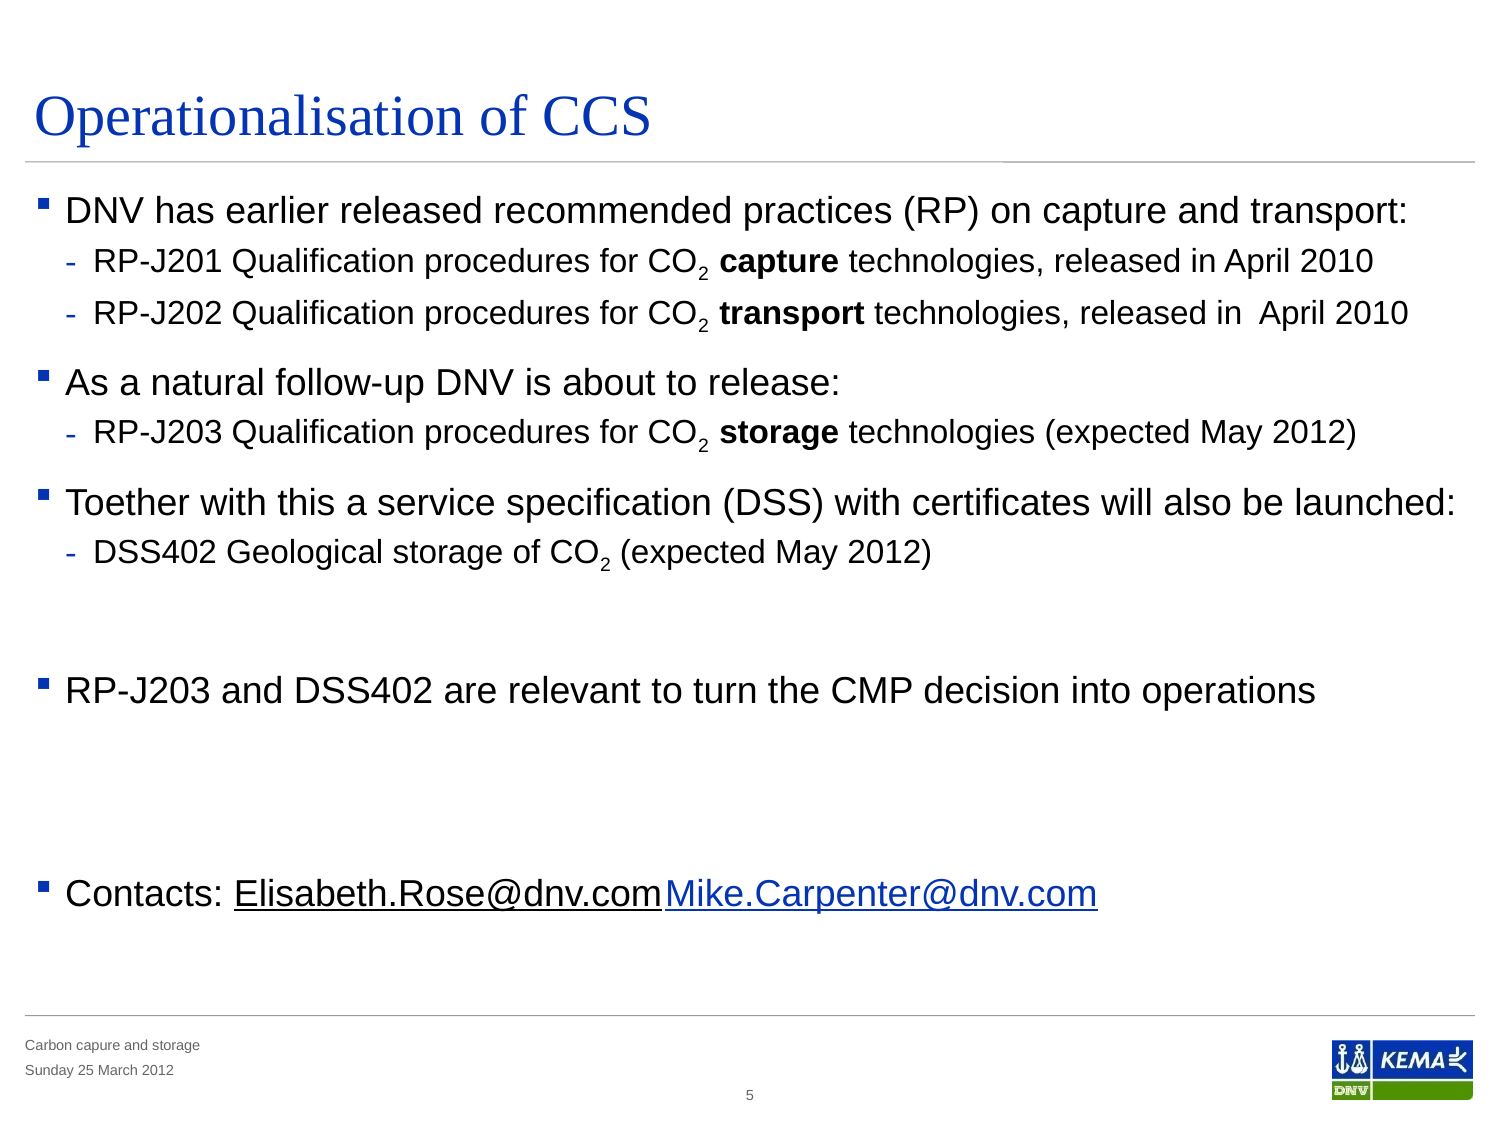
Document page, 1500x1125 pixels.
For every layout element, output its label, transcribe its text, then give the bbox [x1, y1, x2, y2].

slide_number 5 [720, 1085, 780, 1104]
list DNV has earlier released recommended practices (RP) on capture and transport: RP-J201 Qualification procedures for CO2 capture technologies, released in April 2010 RP-J202 Qualification procedures for CO2 transport technologies, released in April 2010 As a natural follow-up DNV is about to release: RP-J203 Qualification procedures for CO2 storage technologies (expected May 2012) Toether with this a service specification (DSS) with certificates will also be launched: DSS402 Geological storage of CO2 (expected May 2012) RP-J203 and DSS402 are relevant to turn the CMP decision into operations Contacts: Elisabeth.Rose@dnv.com Mike.Carpenter@dnv.com [24, 186, 1475, 991]
picture [1332, 1040, 1473, 1100]
title Operationalisation of CCS [24, 23, 1475, 147]
